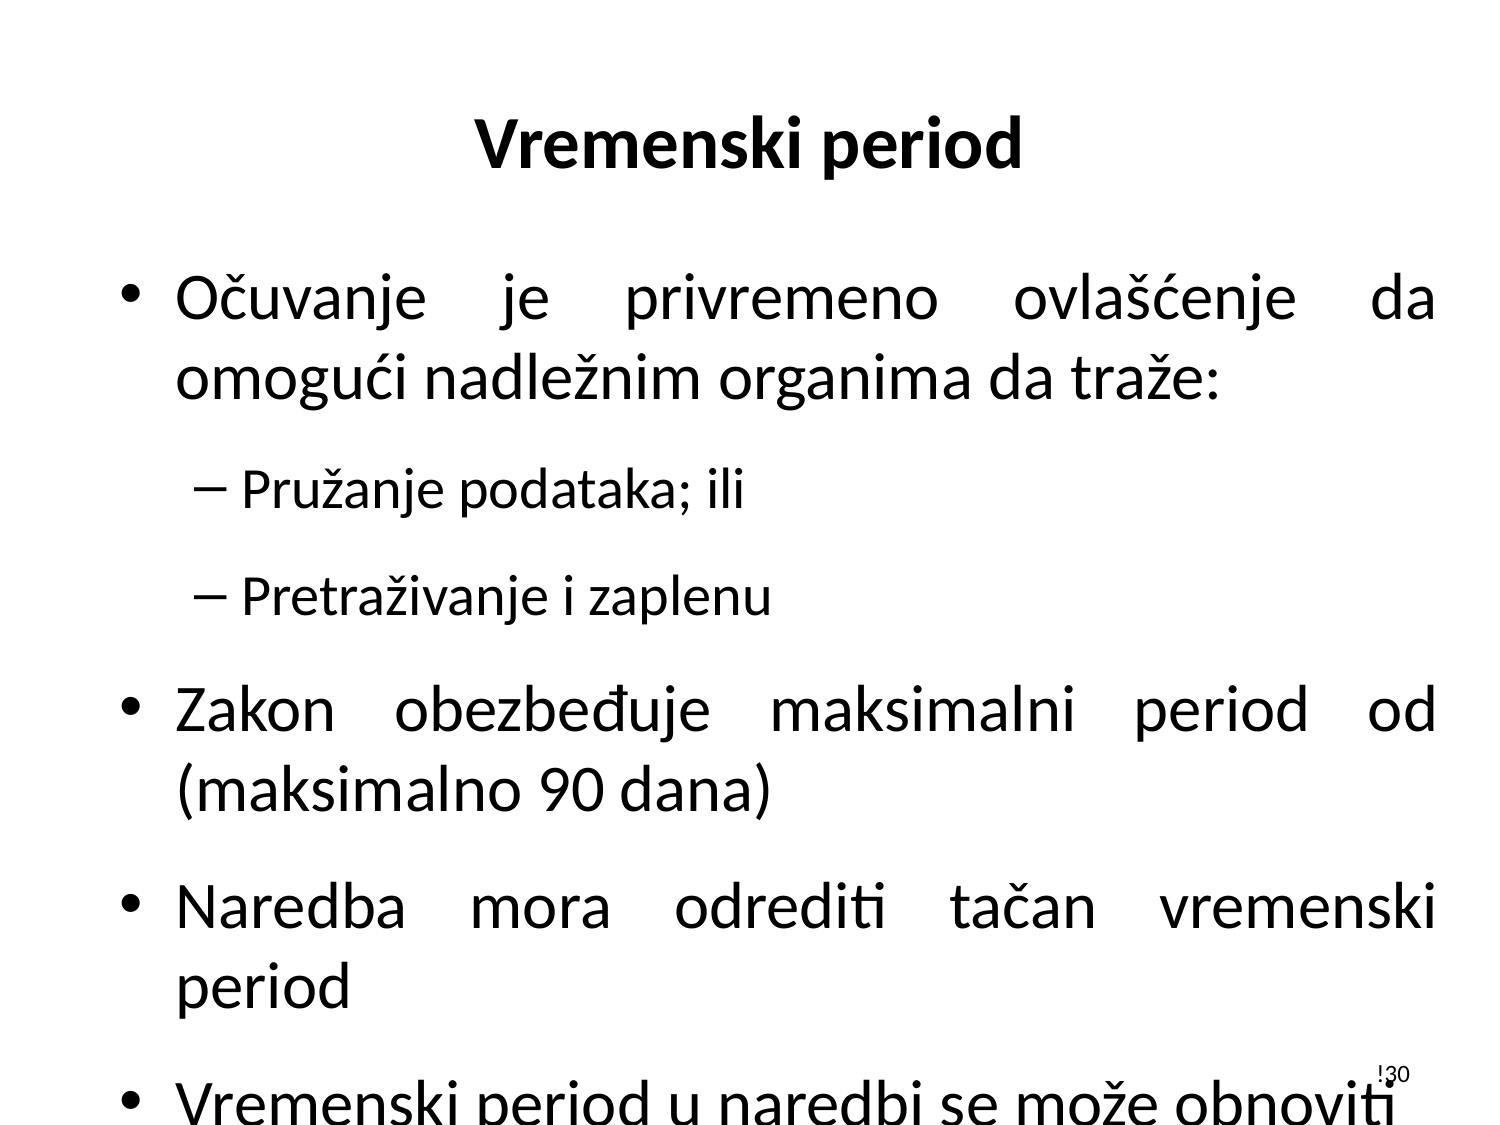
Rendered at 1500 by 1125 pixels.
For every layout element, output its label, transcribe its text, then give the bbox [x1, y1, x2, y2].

slide_number !30 [1074, 1042, 1425, 1103]
title Vremenski period [74, 44, 1426, 233]
list Očuvanje je privremeno ovlašćenje da omogući nadležnim organima da traže: Pružanje podataka; ili Pretraživanje i zaplenu Zakon obezbeđuje maksimalni period od (maksimalno 90 dana) Naredba mora odrediti tačan vremenski period Vremenski period u naredbi se može obnoviti [103, 244, 1455, 988]
